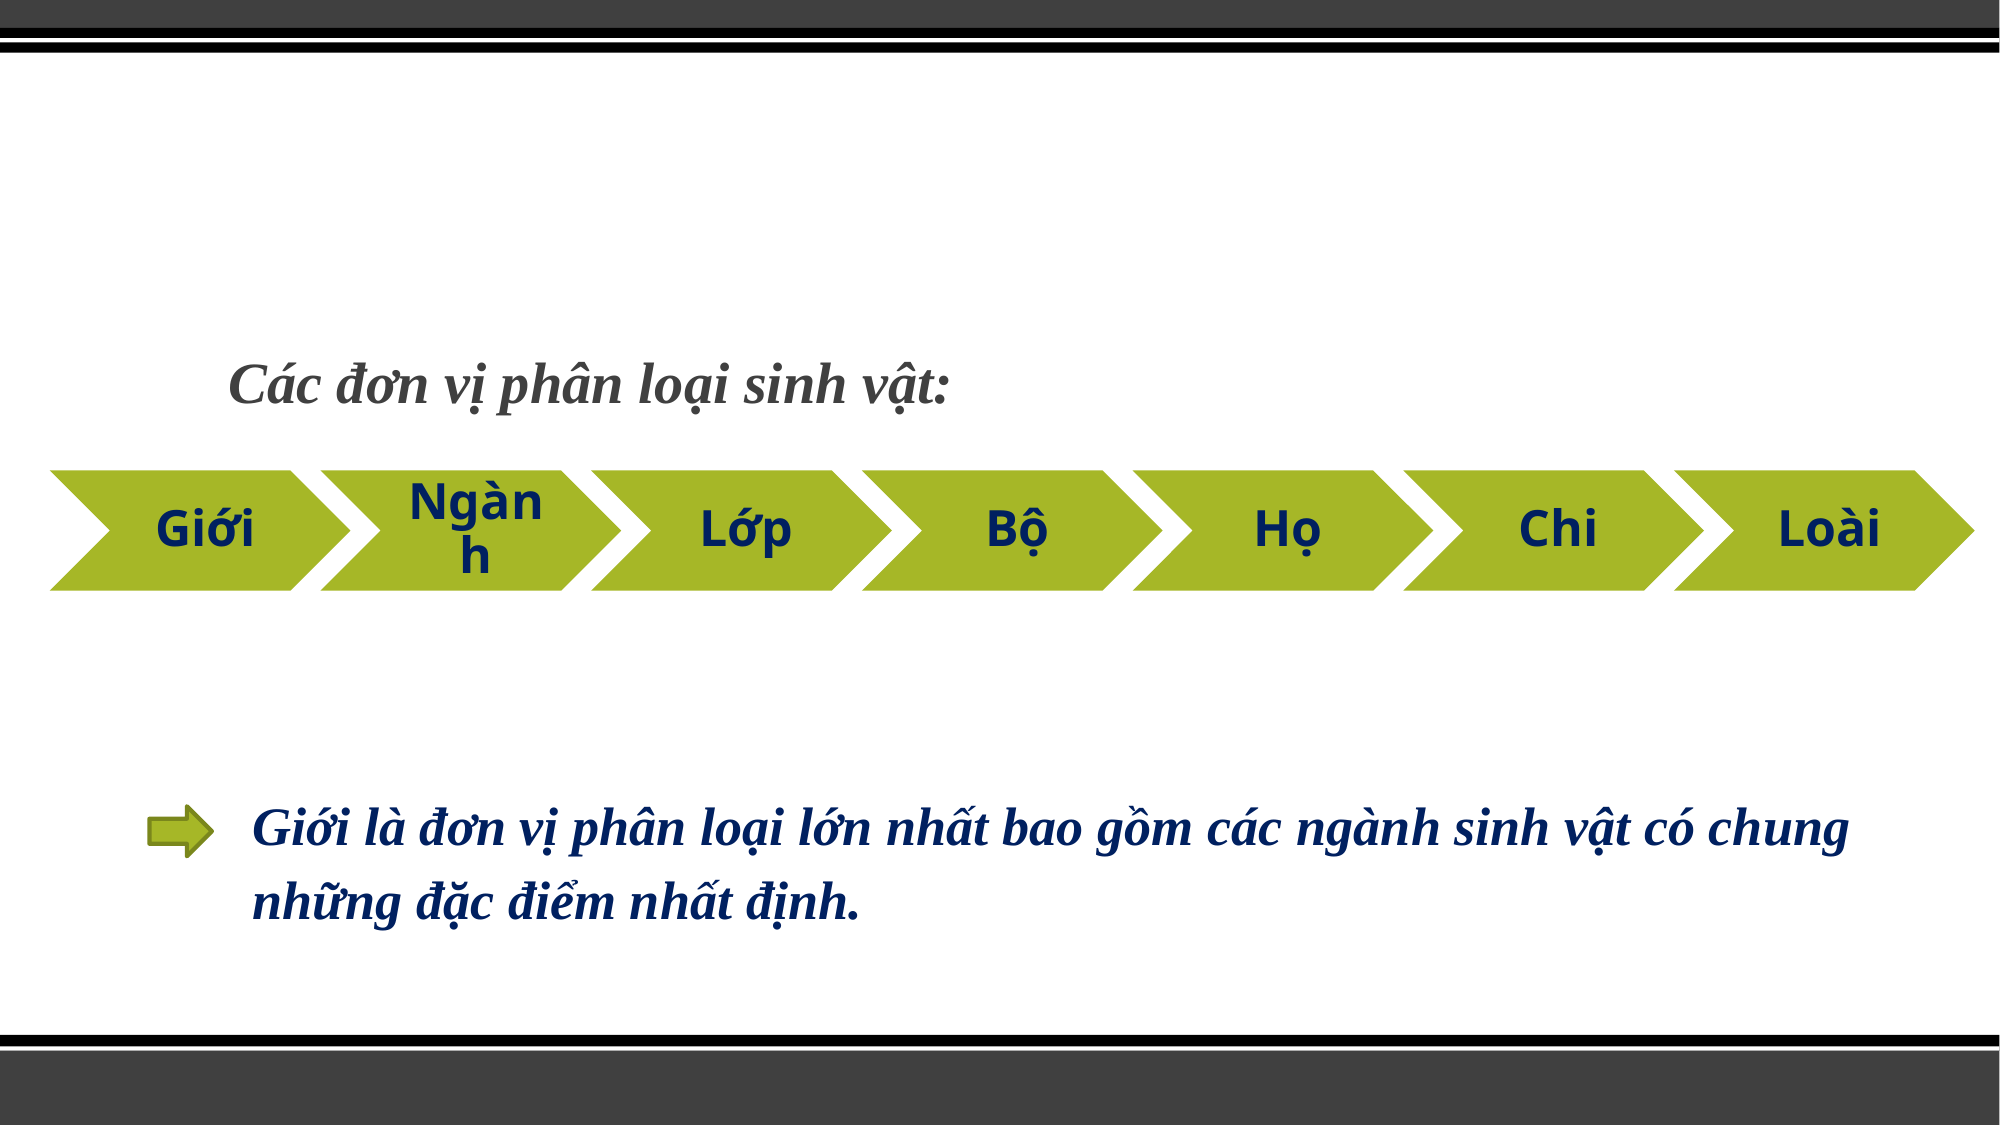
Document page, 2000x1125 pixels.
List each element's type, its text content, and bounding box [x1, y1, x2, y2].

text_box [49, 307, 1976, 754]
text_box Giới là đơn vị phân loại lớn nhất bao gồm các ngành sinh vật có chung những đặc điểm nhất định. [237, 774, 1913, 938]
text_box [147, 804, 214, 859]
